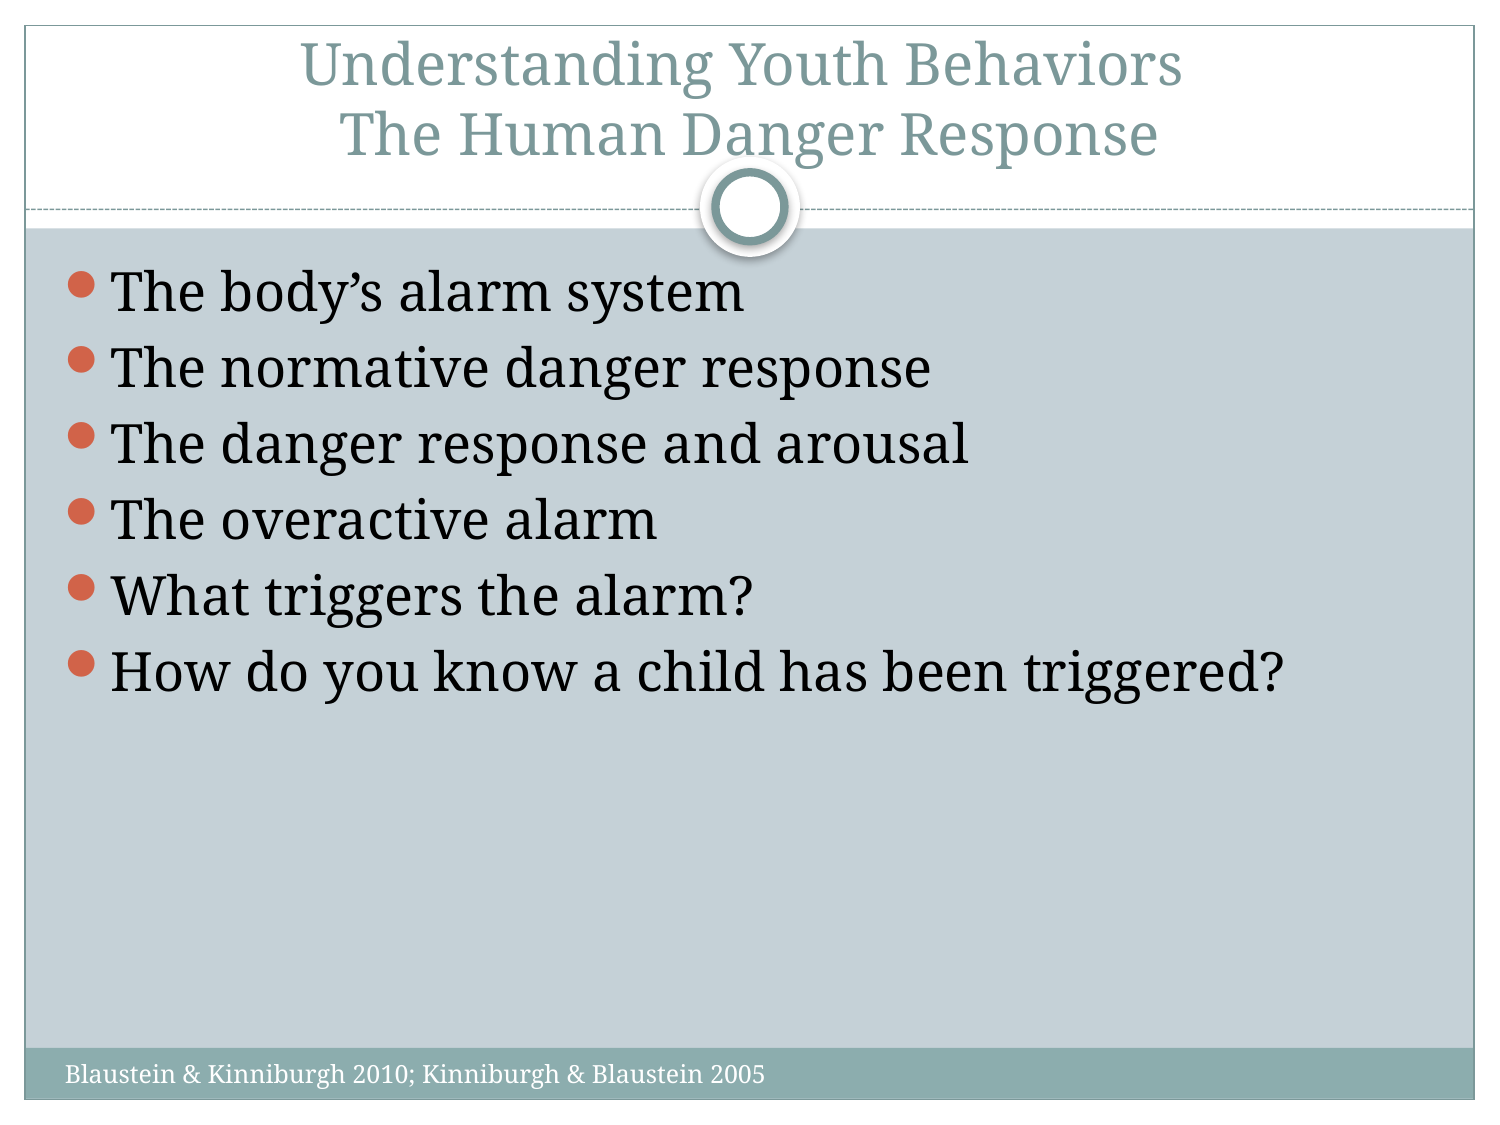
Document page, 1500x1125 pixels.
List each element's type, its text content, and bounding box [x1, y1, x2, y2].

footer Blaustein & Kinniburgh 2010; Kinniburgh & Blaustein 2005 [50, 1051, 838, 1112]
list The body’s alarm system The normative danger response The danger response and arousal The overactive alarm What triggers the alarm? How do you know a child has been triggered? [49, 249, 1450, 1005]
title Understanding Youth Behaviors The Human Danger Response [49, 50, 1450, 175]
